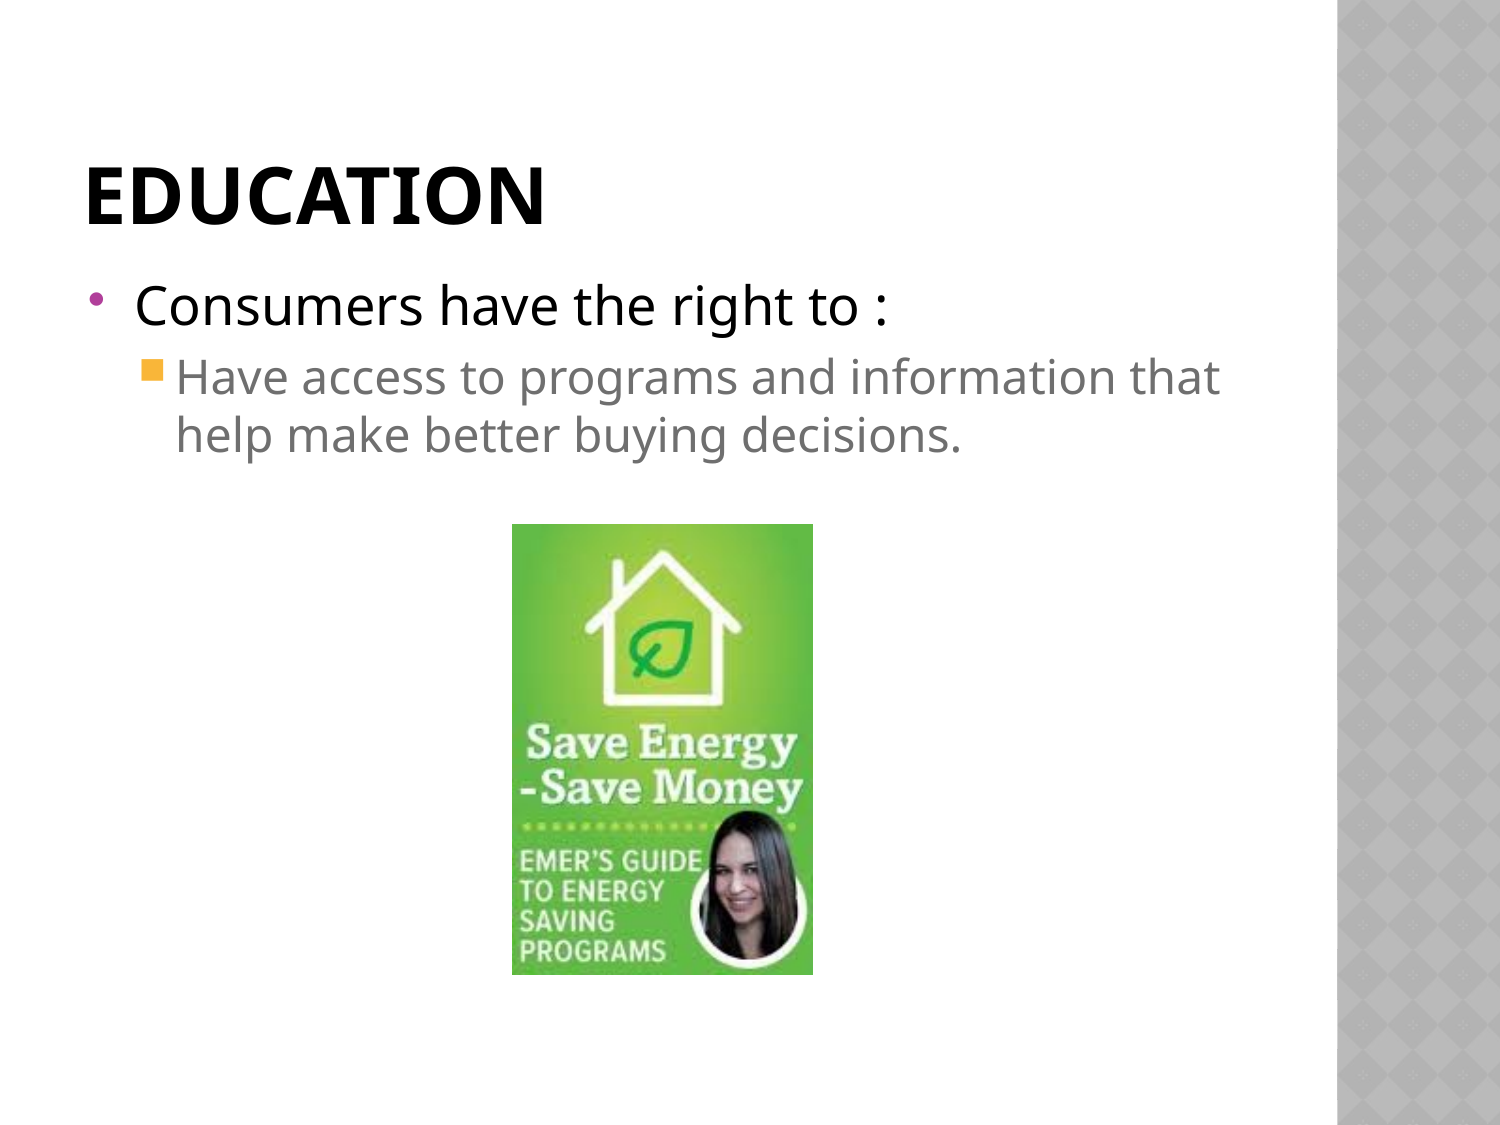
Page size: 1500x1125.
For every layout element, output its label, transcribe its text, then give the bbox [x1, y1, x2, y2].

list Consumers have the right to : Have access to programs and information that help make better buying decisions. [75, 264, 1263, 1059]
title Education [75, 52, 1263, 240]
picture [511, 524, 813, 976]
